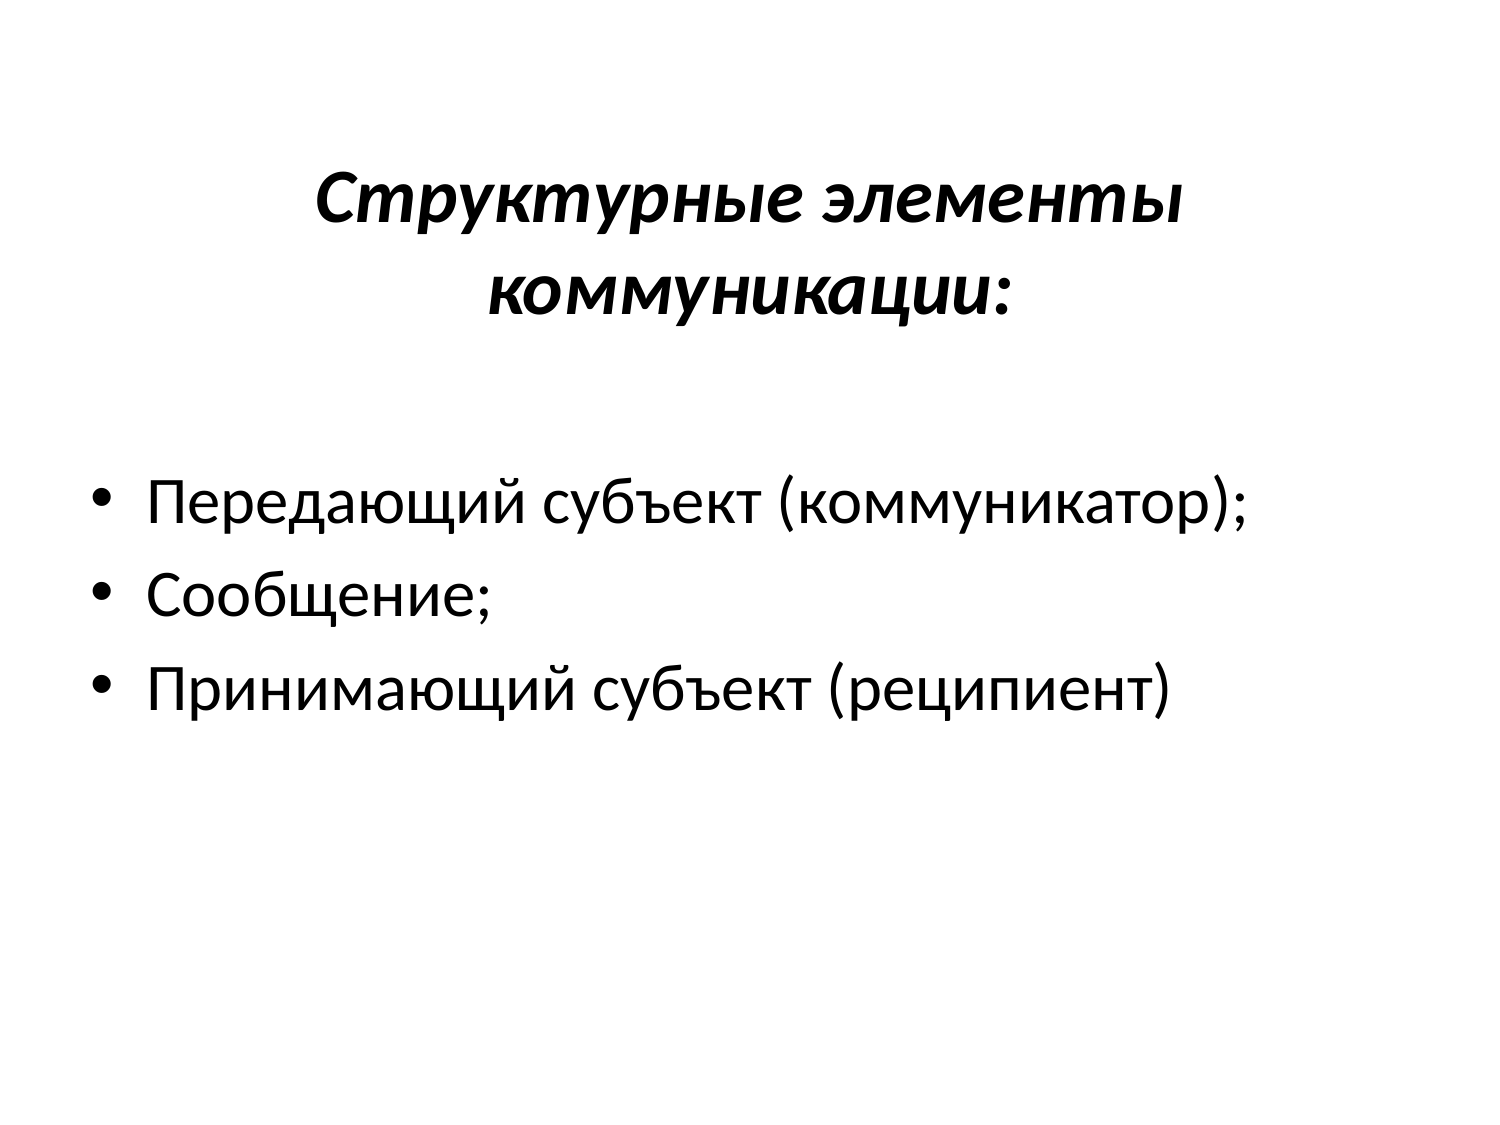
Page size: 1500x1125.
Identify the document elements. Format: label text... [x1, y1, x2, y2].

list Передающий субъект (коммуникатор); Сообщение; Принимающий субъект (реципиент) [75, 262, 1425, 1005]
title Структурные элементы коммуникации: [75, 45, 1425, 262]
